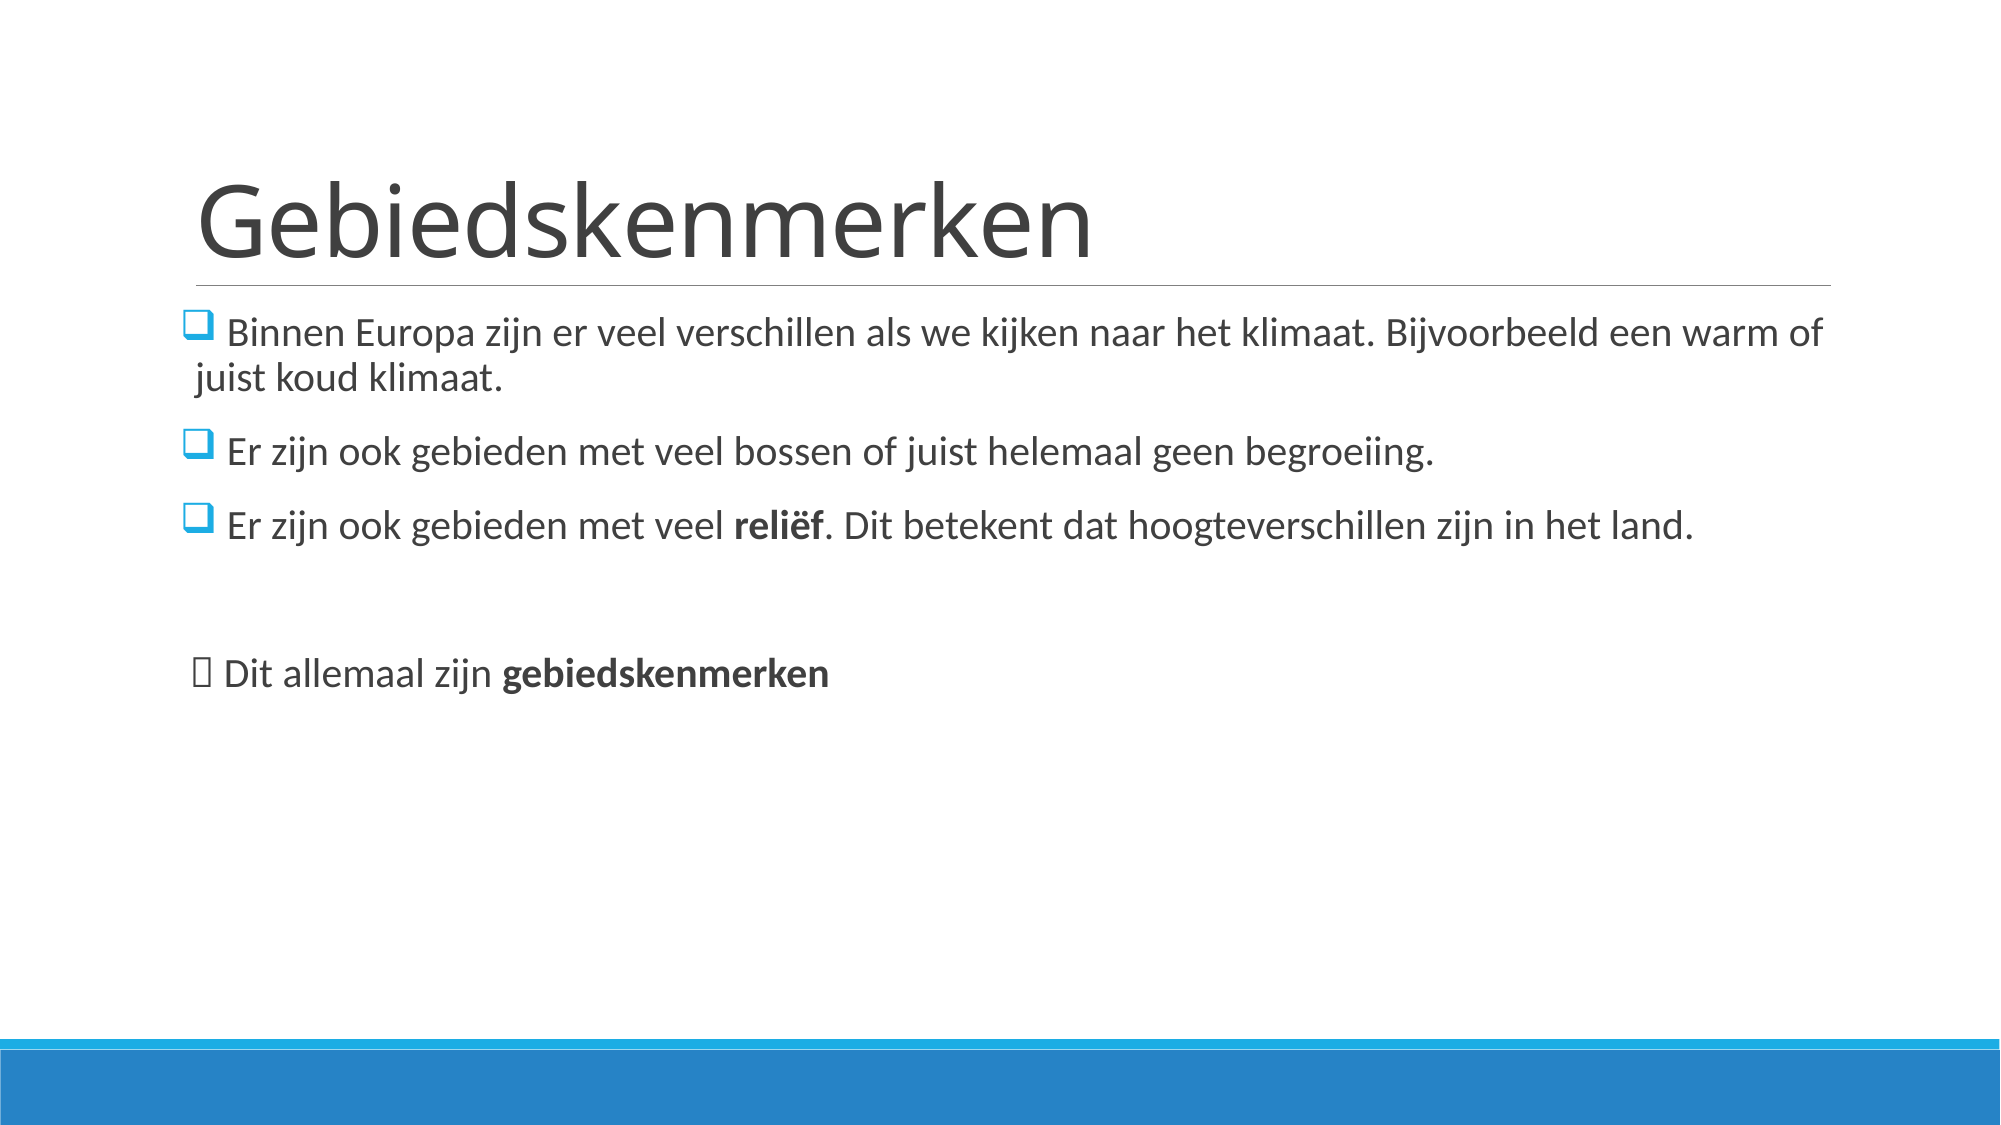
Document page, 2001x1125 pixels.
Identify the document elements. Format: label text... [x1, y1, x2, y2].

list Binnen Europa zijn er veel verschillen als we kijken naar het klimaat. Bijvoorbeeld een warm of juist koud klimaat. Er zijn ook gebieden met veel bossen of juist helemaal geen begroeiing. Er zijn ook gebieden met veel reliëf. Dit betekent dat hoogteverschillen zijn in het land.  Dit allemaal zijn gebiedskenmerken [180, 302, 1830, 963]
title Gebiedskenmerken [180, 47, 1830, 285]
